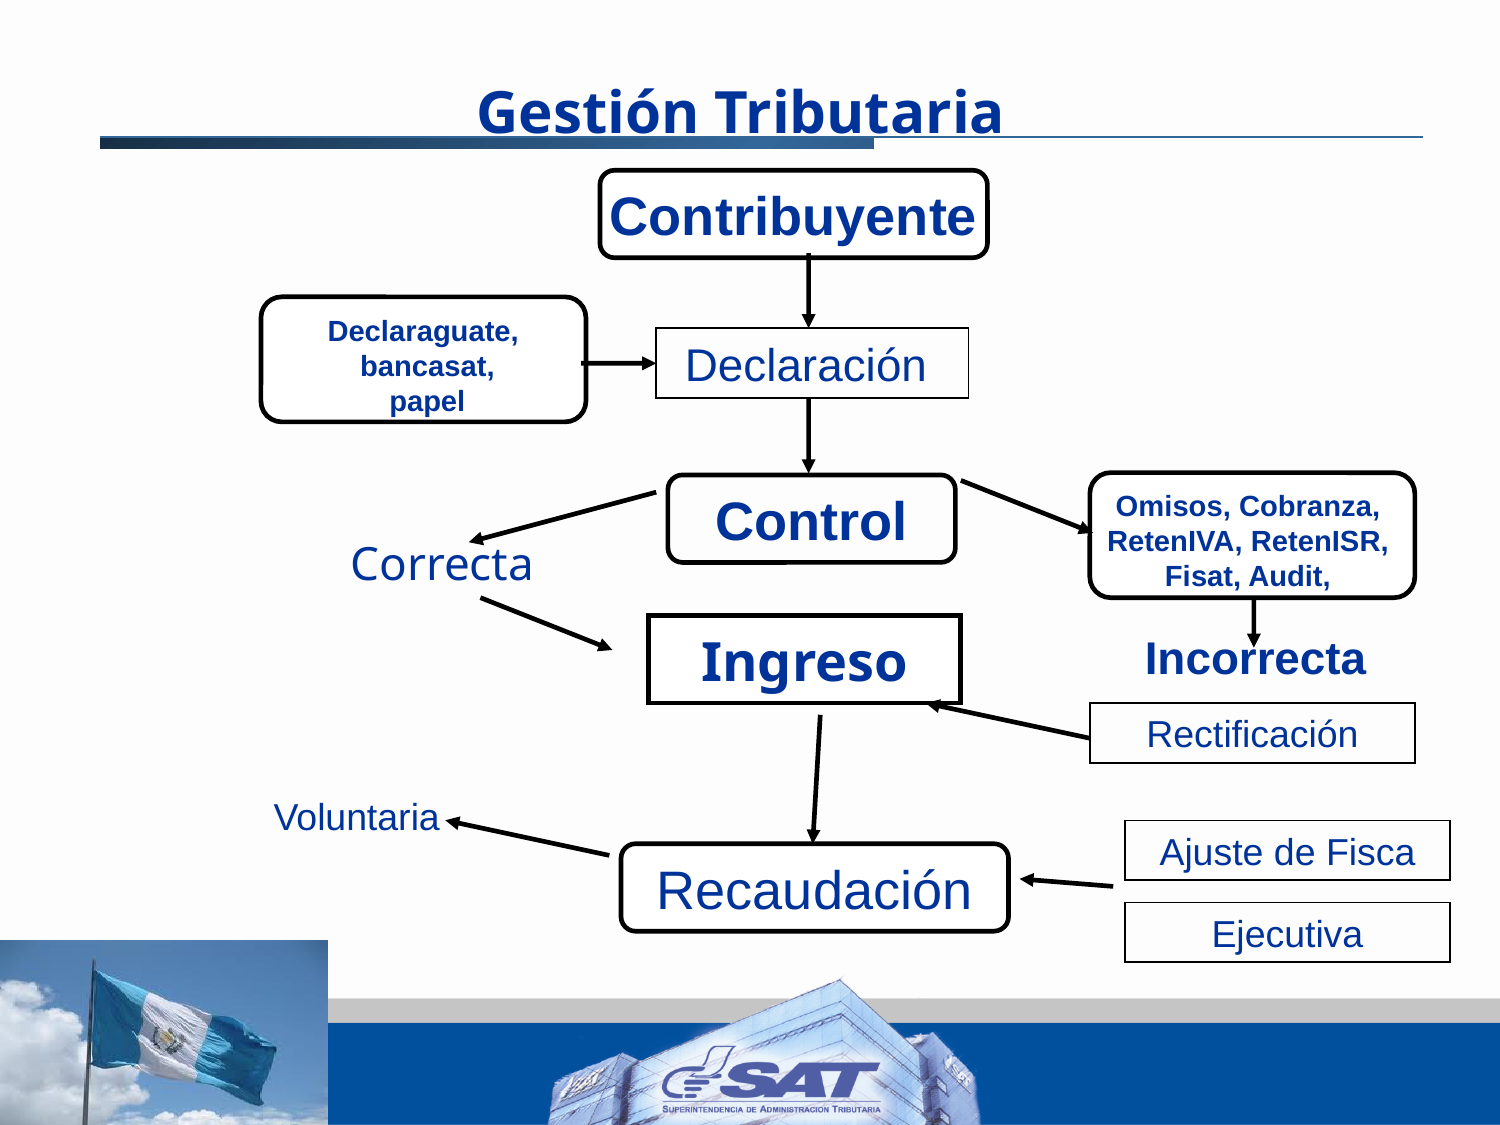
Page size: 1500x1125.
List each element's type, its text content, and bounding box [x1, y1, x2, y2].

title Gestión Tributaria [46, 30, 1436, 153]
text_box [445, 816, 610, 856]
text_box Contribuyente [599, 170, 988, 258]
text_box [480, 597, 613, 652]
text_box Rectificación [1089, 703, 1415, 763]
text_box [468, 492, 657, 545]
text_box Declaraguate, bancasat, papel [260, 296, 586, 422]
text_box Recaudación [621, 843, 1009, 932]
text_box [802, 398, 815, 474]
text_box Voluntaria [234, 785, 479, 845]
text_box Control [667, 474, 956, 563]
text_box Ingreso [648, 615, 961, 704]
picture [0, 0, 1500, 1125]
text_box [960, 480, 1093, 534]
text_box [925, 699, 1090, 739]
text_box Correcta [304, 527, 580, 598]
text_box Ajuste de Fisca [1125, 820, 1450, 880]
text_box Incorrecta [1092, 621, 1418, 691]
text_box [807, 714, 821, 844]
text_box [1019, 873, 1114, 887]
text_box Ejecutiva [1125, 902, 1450, 963]
text_box [581, 357, 657, 370]
text_box [1247, 598, 1261, 648]
text_box Declaración [656, 328, 969, 398]
text_box Omisos, Cobranza, RetenIVA, RetenISR, Fisat, Audit, [1089, 472, 1415, 598]
text_box [802, 253, 815, 329]
